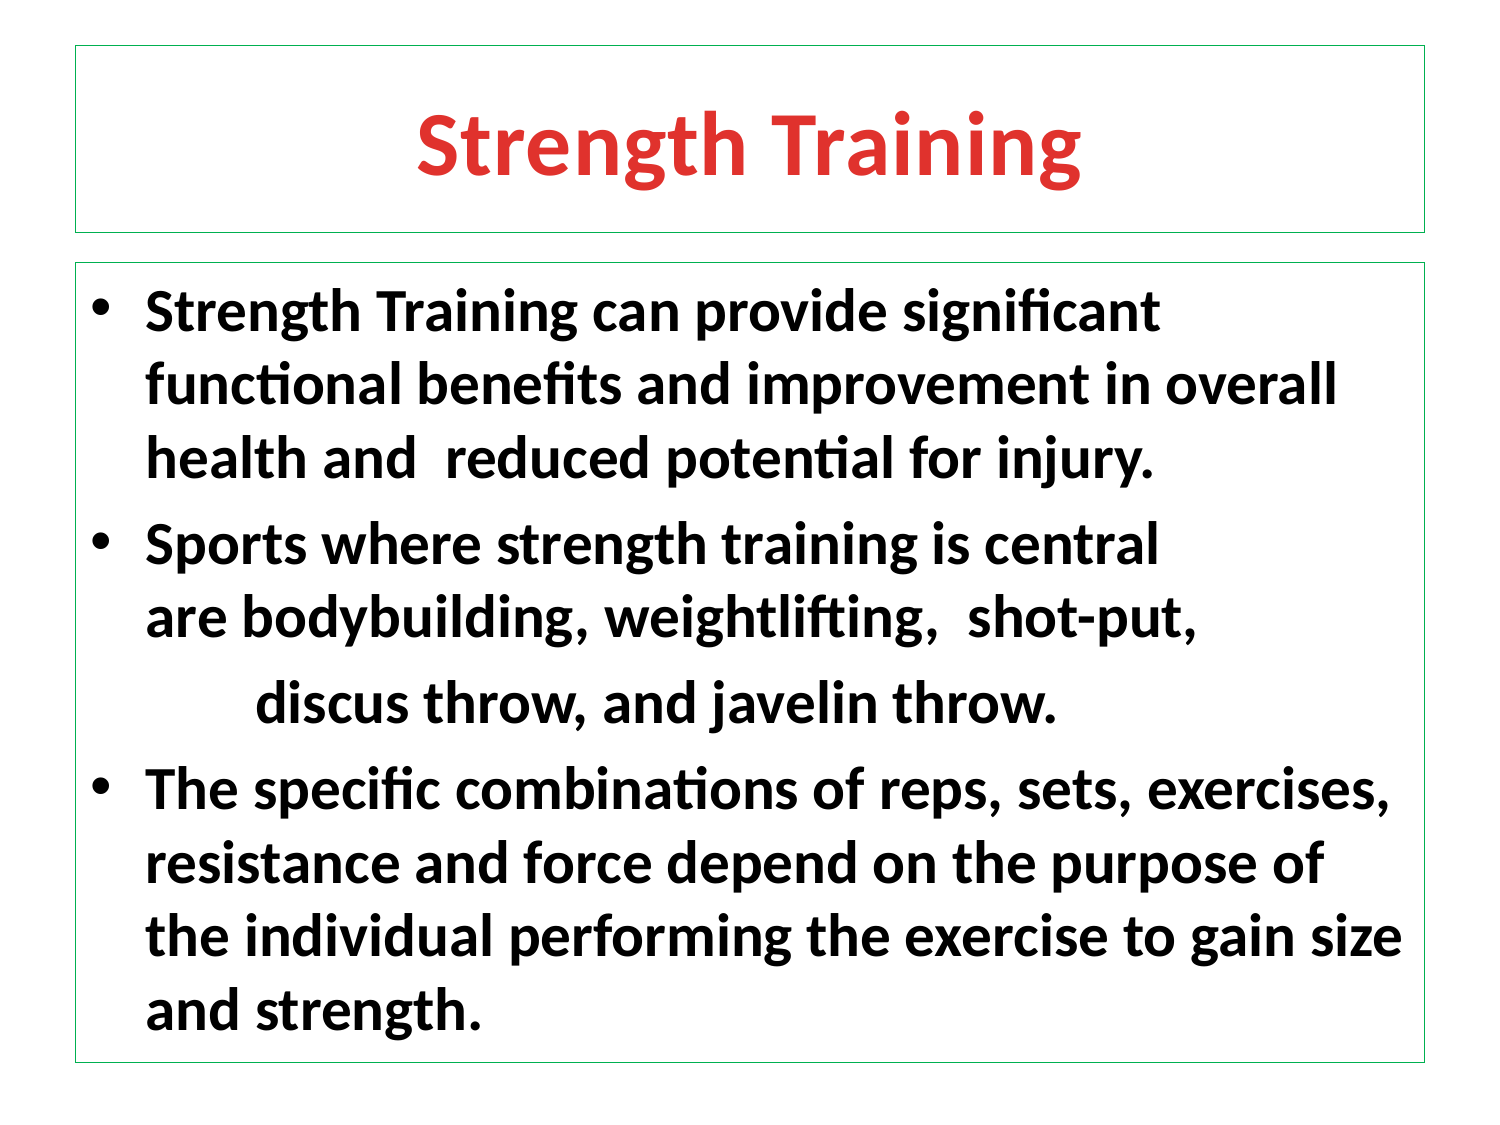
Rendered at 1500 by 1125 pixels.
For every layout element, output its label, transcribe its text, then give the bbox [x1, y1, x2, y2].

list Strength Training can provide significant functional benefits and improvement in overall health and reduced potential for injury. Sports where strength training is central are bodybuilding, weightlifting, shot-put, discus throw, and javelin throw. The specific combinations of reps, sets, exercises, resistance and force depend on the purpose of the individual performing the exercise to gain size and strength. [75, 262, 1425, 1063]
title Strength Training [75, 45, 1425, 233]
